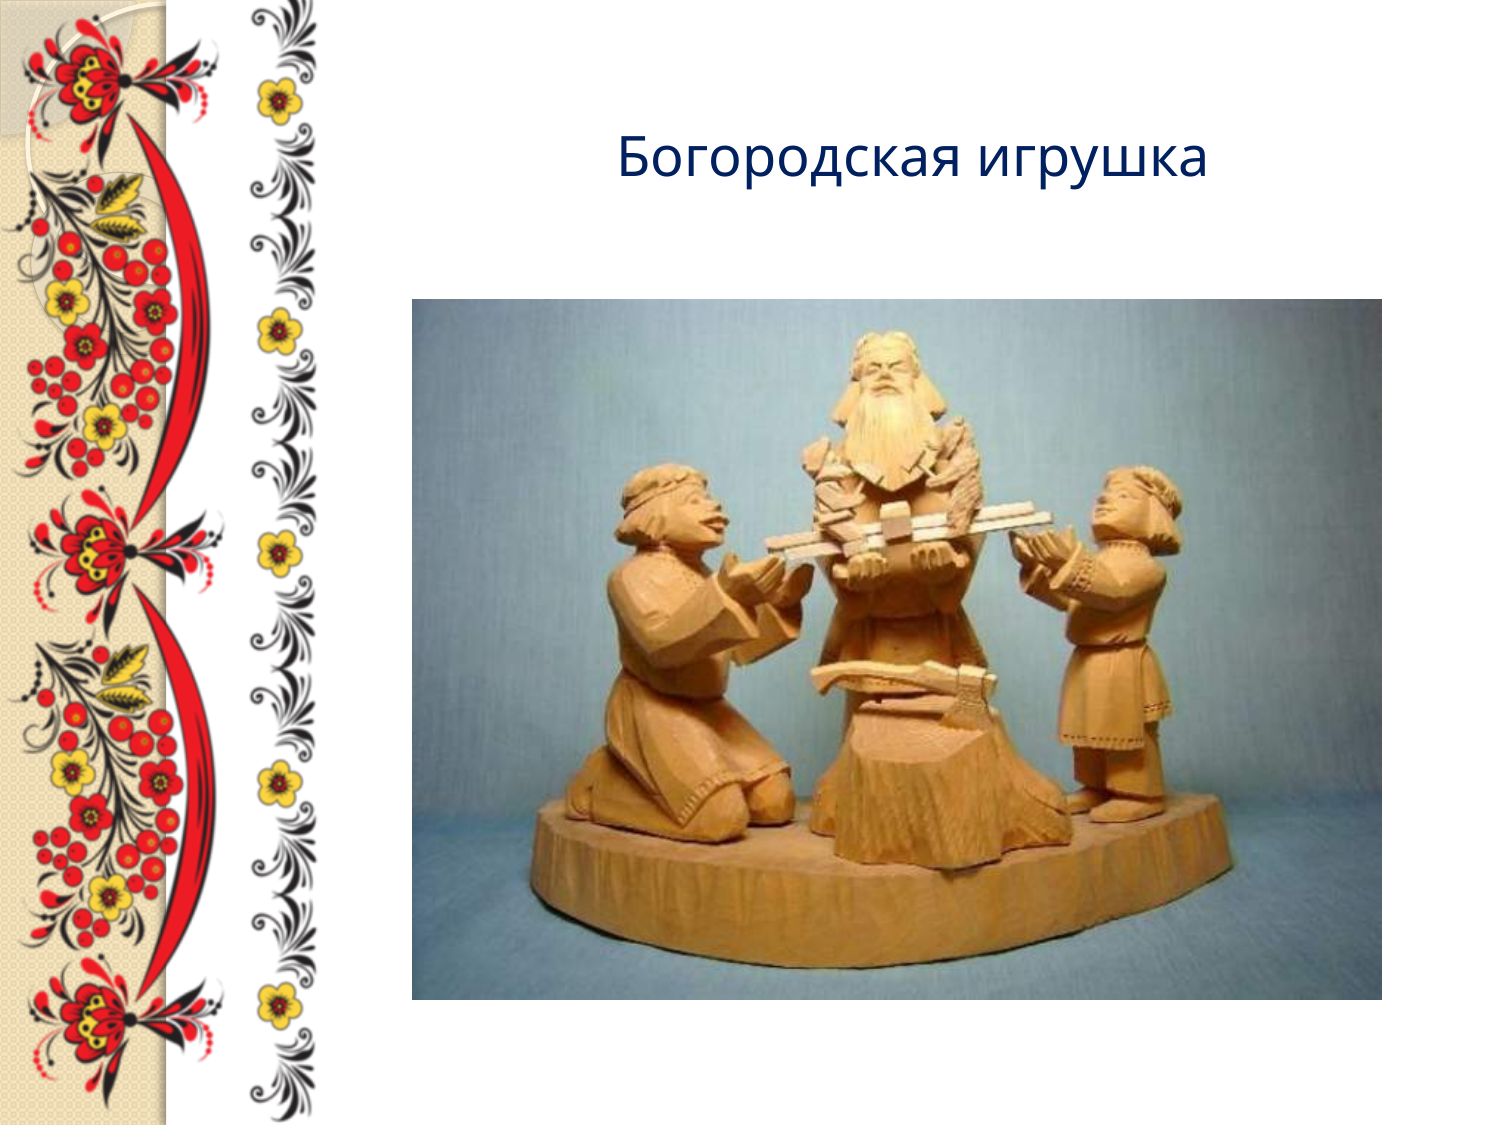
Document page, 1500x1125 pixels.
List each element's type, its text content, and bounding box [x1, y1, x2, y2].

picture [412, 299, 1383, 1001]
picture [0, 0, 320, 1125]
title Богородская игрушка [362, 45, 1466, 263]
